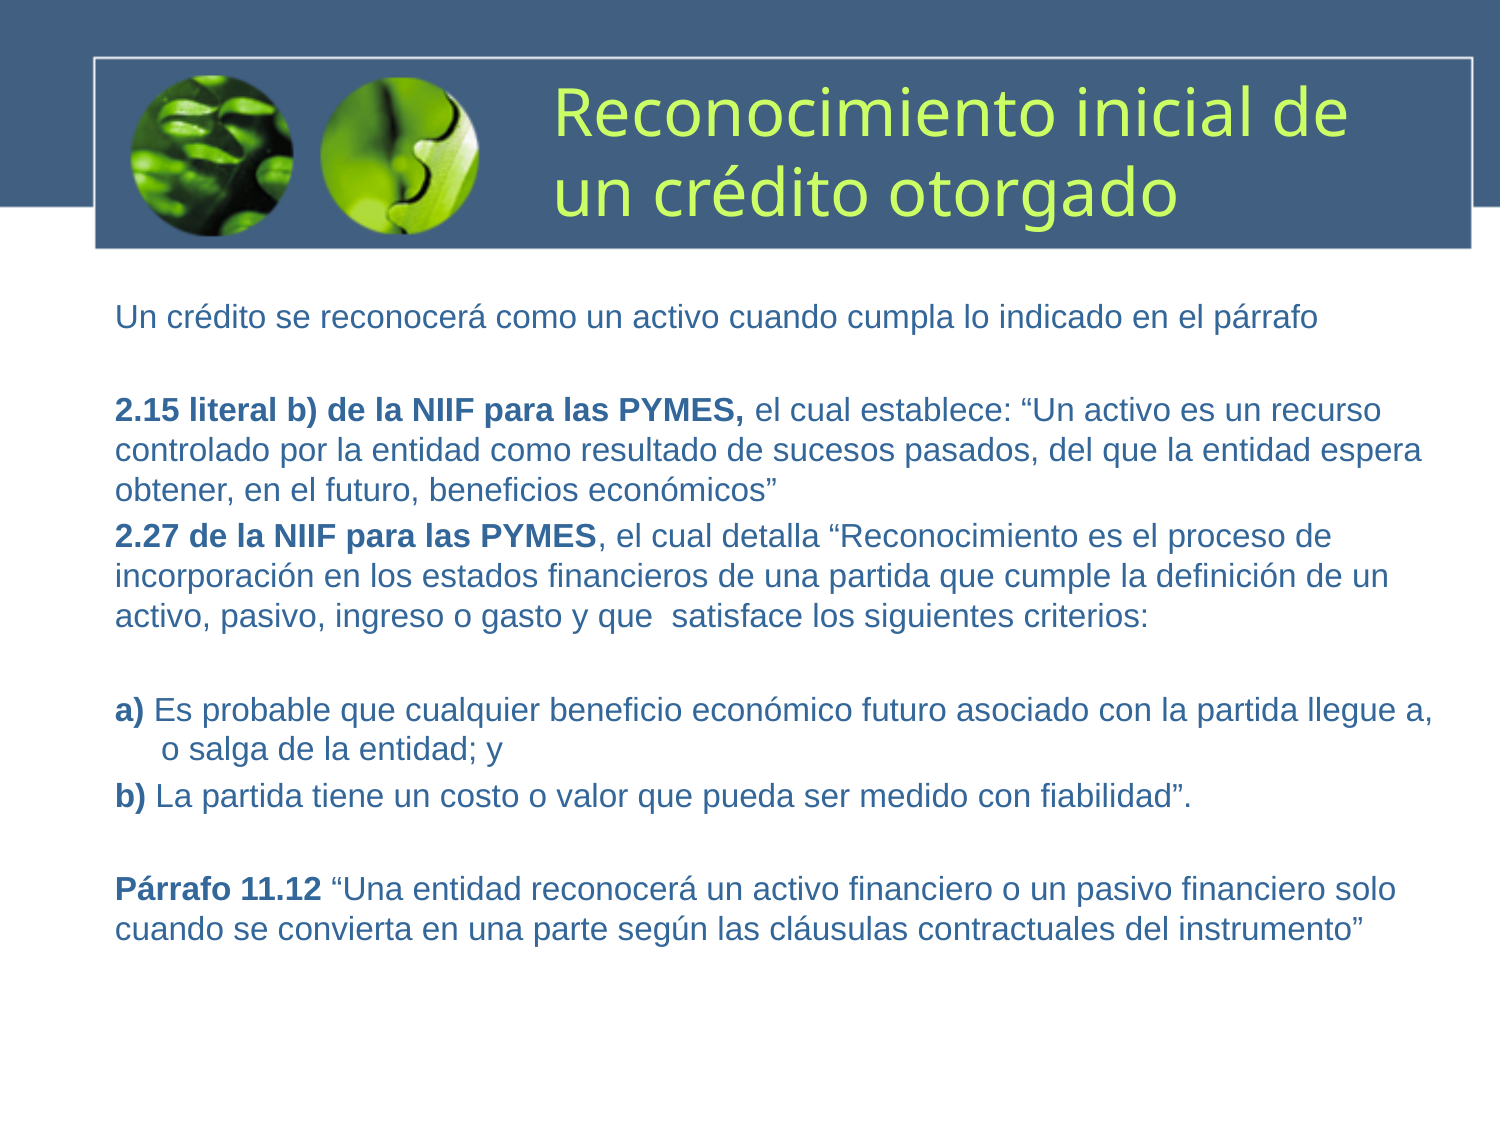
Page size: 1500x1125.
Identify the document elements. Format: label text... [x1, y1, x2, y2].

list Un crédito se reconocerá como un activo cuando cumpla lo indicado en el párrafo 2.15 literal b) de la NIIF para las PYMES, el cual establece: “Un activo es un recurso controlado por la entidad como resultado de sucesos pasados, del que la entidad espera obtener, en el futuro, beneficios económicos” 2.27 de la NIIF para las PYMES, el cual detalla “Reconocimiento es el proceso de incorporación en los estados financieros de una partida que cumple la definición de un activo, pasivo, ingreso o gasto y que satisface los siguientes criterios: a) Es probable que cualquier beneficio económico futuro asociado con la partida llegue a, o salga de la entidad; y b) La partida tiene un costo o valor que pueda ser medido con fiabilidad”. Párrafo 11.12 “Una entidad reconocerá un activo financiero o un pasivo financiero solo cuando se convierta en una parte según las cláusulas contractuales del instrumento” [99, 287, 1463, 1012]
picture [0, 0, 1500, 1125]
title Reconocimiento inicial de un crédito otorgado [537, 62, 1450, 238]
